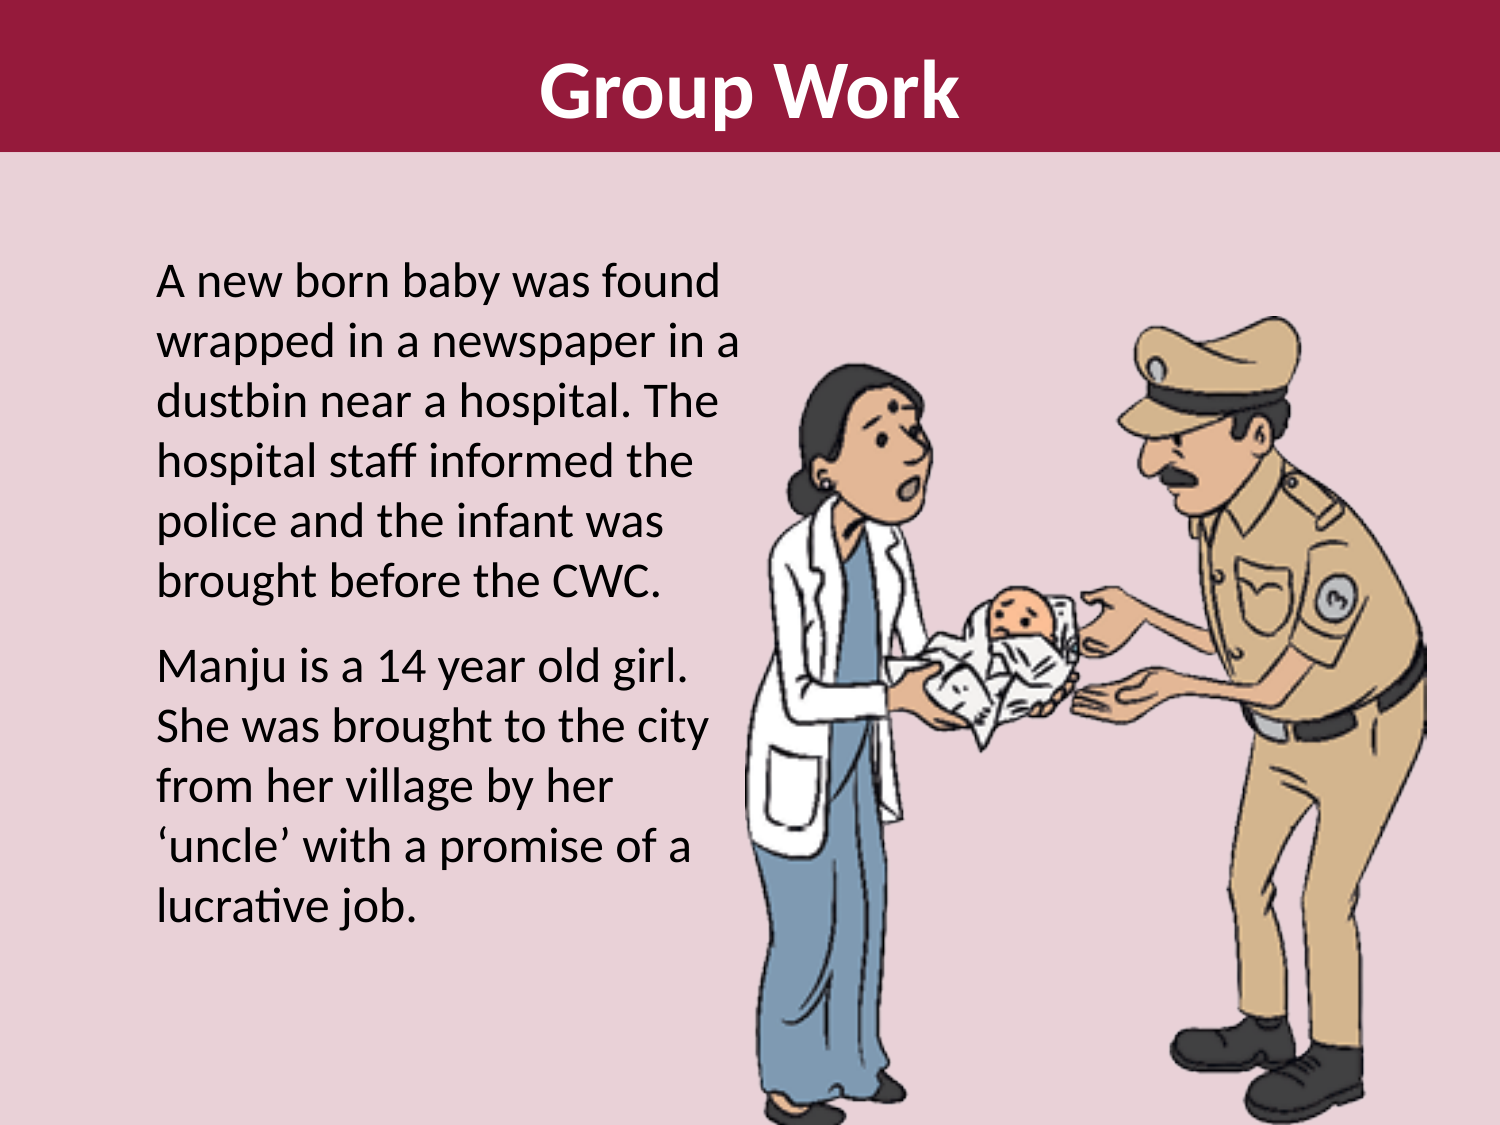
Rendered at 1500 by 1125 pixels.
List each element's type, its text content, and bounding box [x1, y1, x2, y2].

picture [745, 316, 1427, 1125]
list A new born baby was found wrapped in a newspaper in a dustbin near a hospital. The hospital staff informed the police and the infant was brought before the CWC. Manju is a 14 year old girl. She was brought to the city from her village by her ‘uncle’ with a promise of a lucrative job. [141, 240, 768, 1125]
text_box Group Work [0, 27, 1500, 128]
